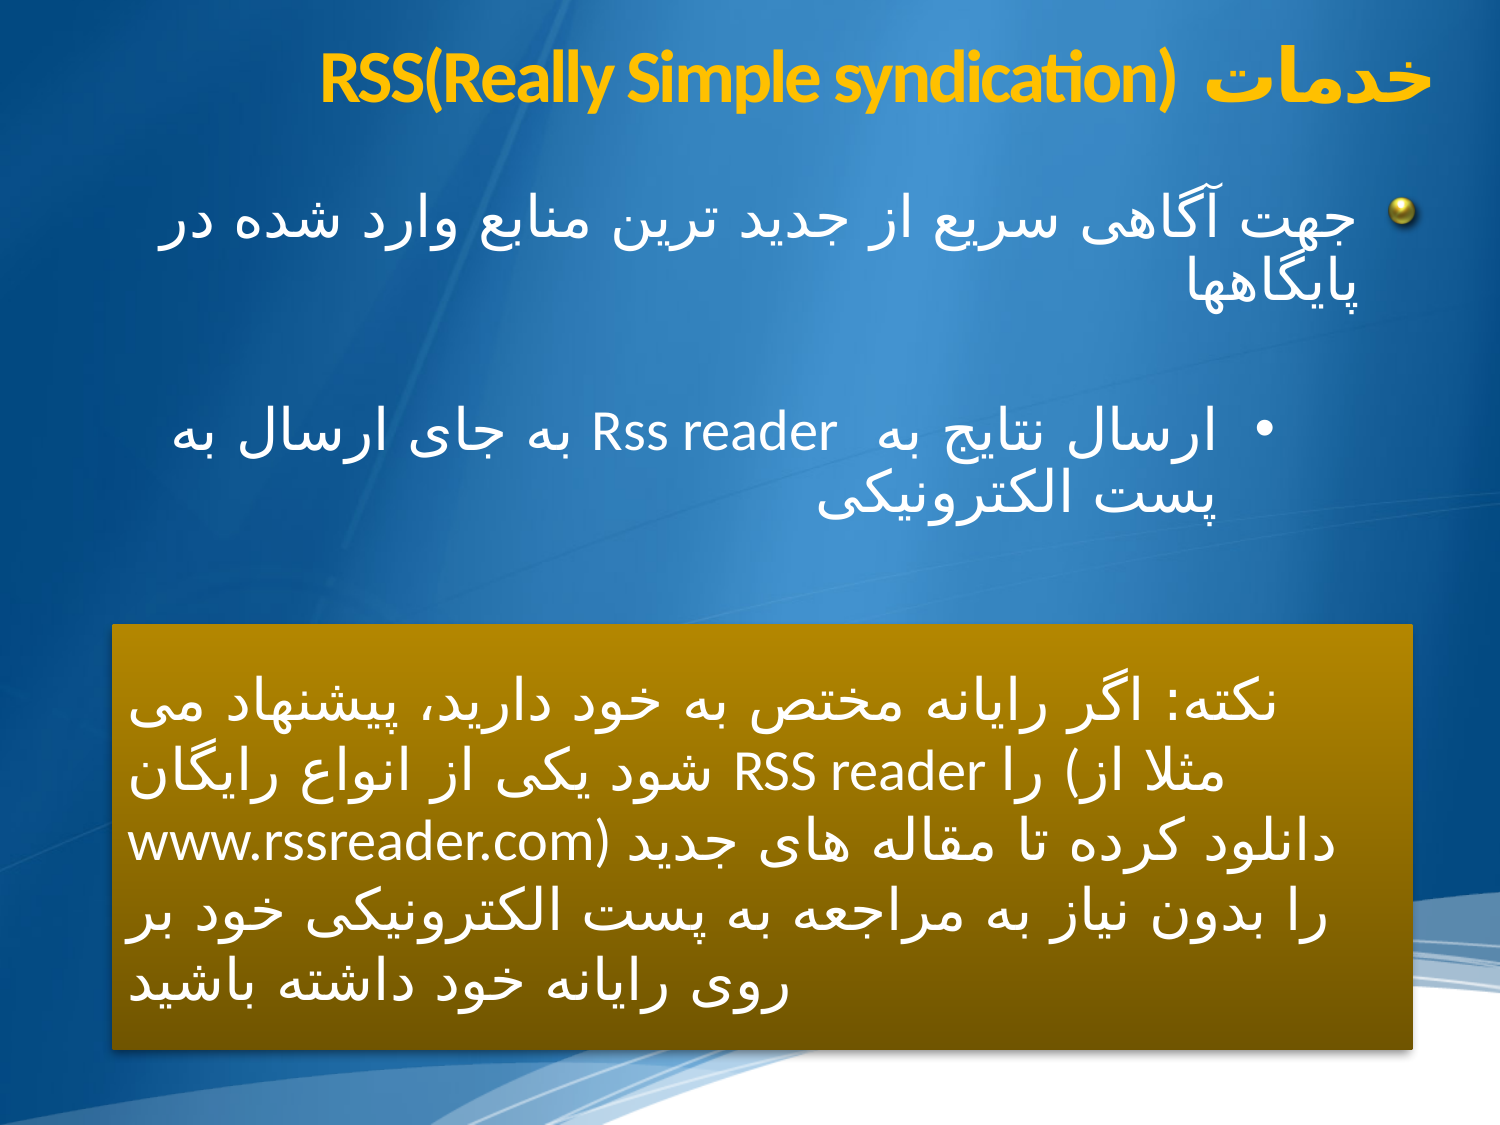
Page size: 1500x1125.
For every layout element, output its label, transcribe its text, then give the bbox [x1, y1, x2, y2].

list جهت آگاهی سریع از جدید ترین منابع وارد شده در پایگاهها ارسال نتایج به Rss reader به جای ارسال به پست الکترونیکی [75, 187, 1425, 742]
text_box نکته: اگر رایانه مختص به خود دارید، پیشنهاد می شود یکی از انواع رایگان RSS reader را (مثلا از www.rssreader.com) دانلود کرده تا مقاله های جدید را بدون نیاز به مراجعه به پست الکترونیکی خود بر روی رایانه خود داشته باشید [112, 624, 1413, 1050]
picture [0, 0, 1500, 1125]
title خدمات RSS(Really Simple syndication) [62, 37, 1438, 204]
